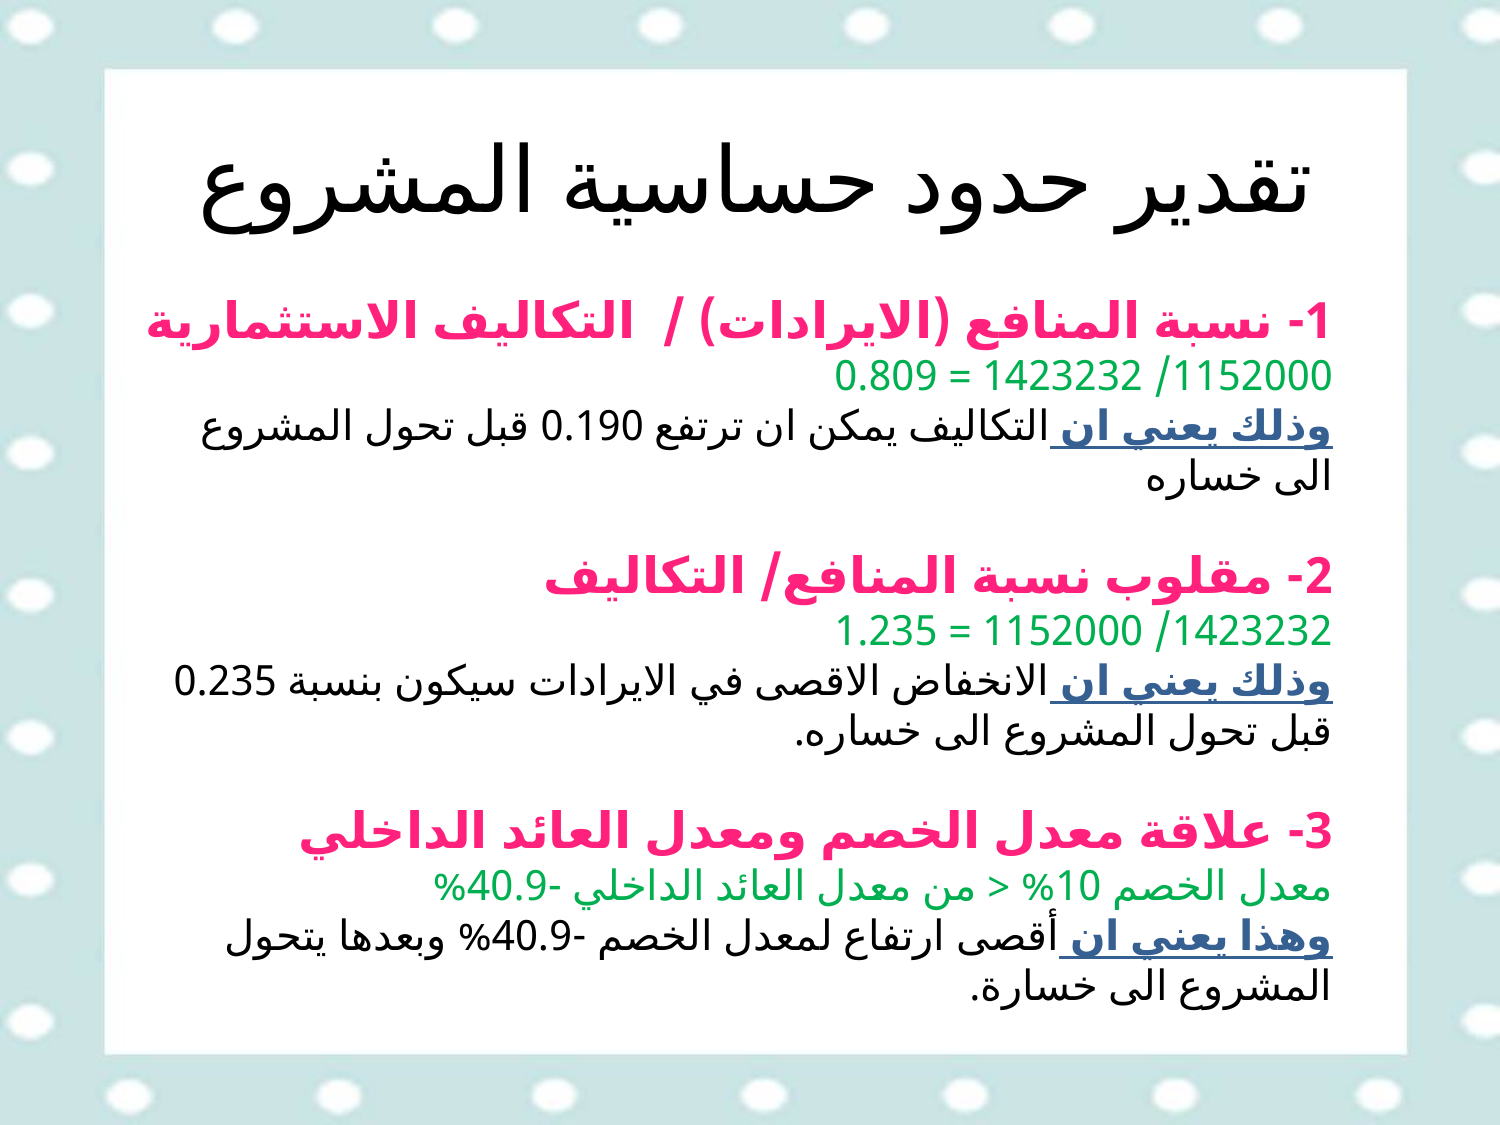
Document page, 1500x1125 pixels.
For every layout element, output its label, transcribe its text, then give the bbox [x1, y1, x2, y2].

title تقدير حدود حساسية المشروع [82, 82, 1432, 270]
text_box 1- نسبة المنافع (الايرادات) / التكاليف الاستثمارية 1152000/ 1423232 = 0.809 وذلك يعني ان التكاليف يمكن ان ترتفع 0.190 قبل تحول المشروع الى خساره 2- مقلوب نسبة المنافع/ التكاليف 1423232/ 1152000 = 1.235 وذلك يعني ان الانخفاض الاقصى في الايرادات سيكون بنسبة 0.235 قبل تحول المشروع الى خساره. 3- علاقة معدل الخصم ومعدل العائد الداخلي معدل الخصم 10% < من معدل العائد الداخلي -40.9% وهذا يعني ان أقصى ارتفاع لمعدل الخصم -40.9% وبعدها يتحول المشروع الى خسارة. [128, 281, 1348, 1062]
picture [0, 0, 1500, 1125]
